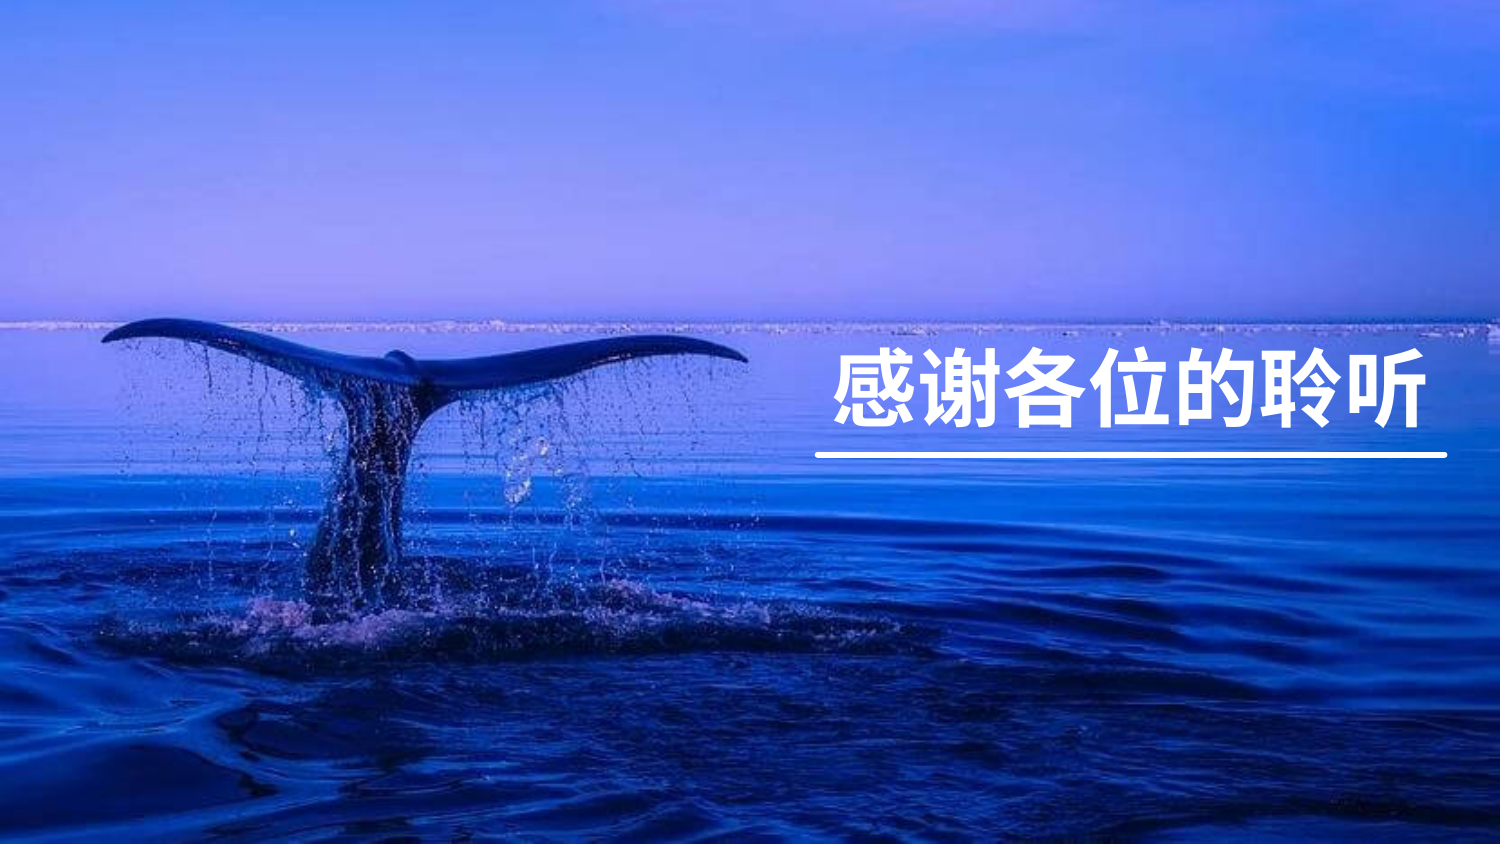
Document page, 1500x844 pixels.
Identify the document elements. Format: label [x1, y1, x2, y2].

text_box [800, 327, 1461, 458]
picture [0, 0, 1500, 844]
